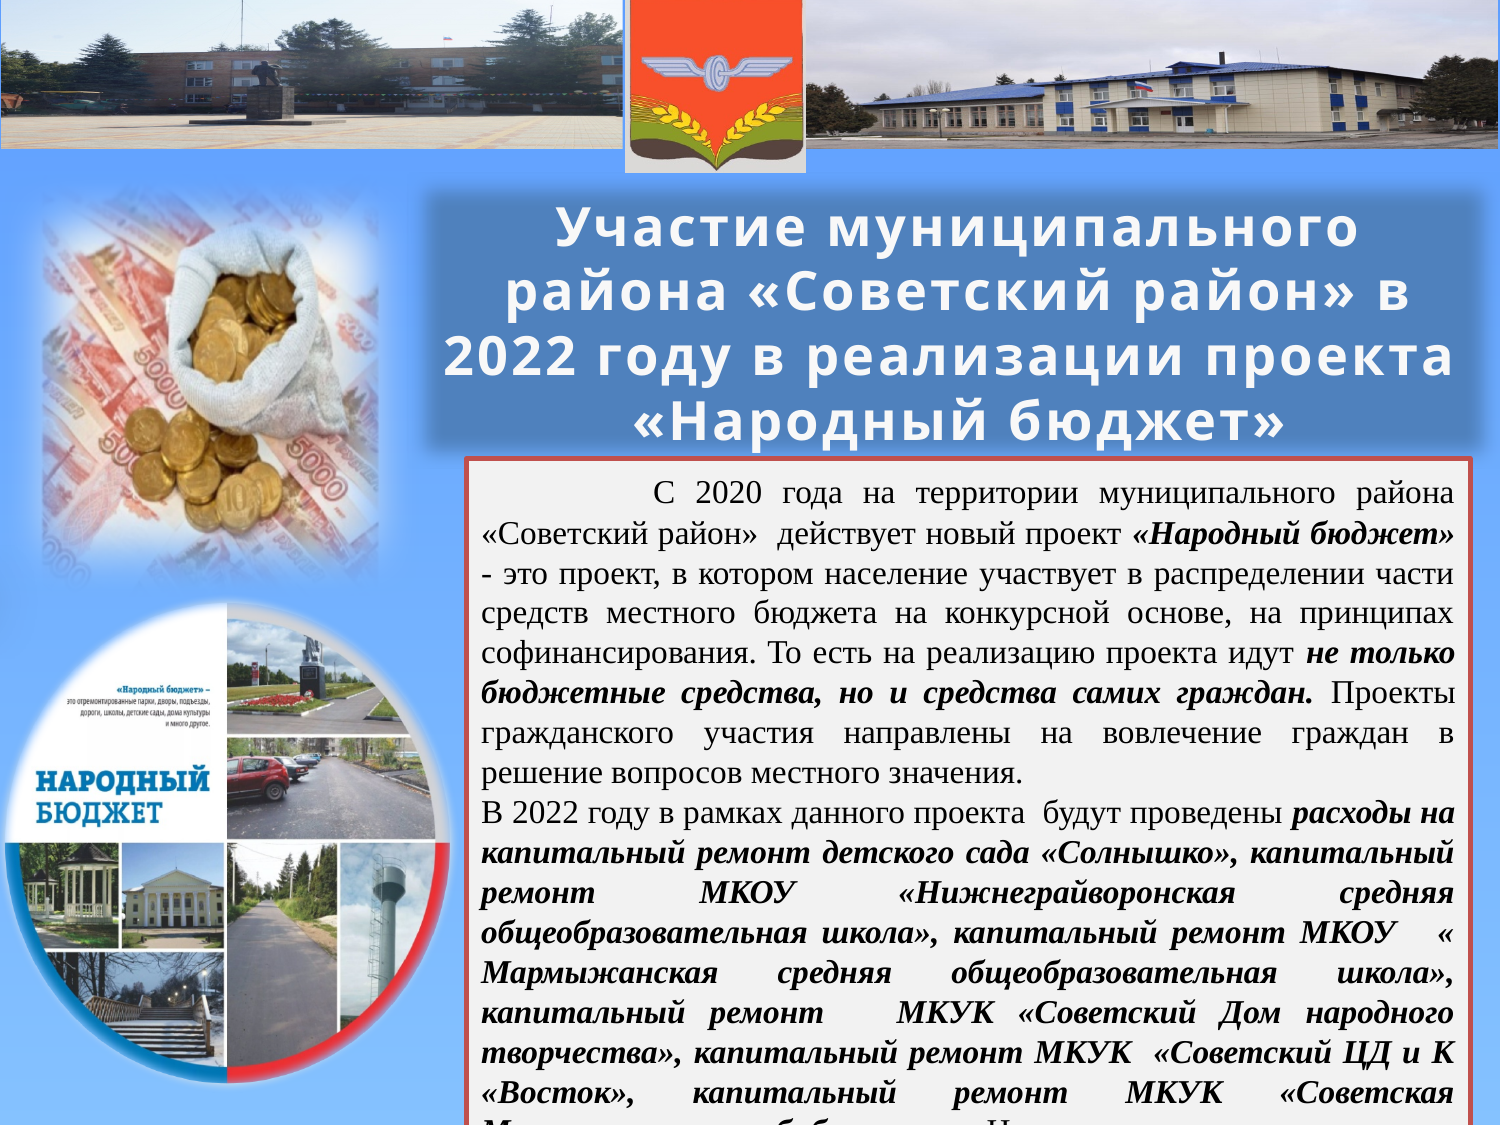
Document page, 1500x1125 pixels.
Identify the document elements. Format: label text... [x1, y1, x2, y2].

picture [0, 0, 623, 150]
text_box Участие муниципального района «Советский район» в 2022 году в реализации проекта «Народный бюджет» [424, 184, 1500, 459]
text_box С 2020 года на территории муниципального района «Советский район» действует новый проект «Народный бюджет» - это проект, в котором население участвует в распределении части средств местного бюджета на конкурсной основе, на принципах софинансирования. То есть на реализацию проекта идут не только бюджетные средства, но и средства самих граждан. Проекты гражданского участия направлены на вовлечение граждан в решение вопросов местного значения. В 2022 году в рамках данного проекта будут проведены расходы на капитальный ремонт детского сада «Солнышко», капитальный ремонт МКОУ «Нижнеграйворонская средняя общеобразовательная школа», капитальный ремонт МКОУ « Мармыжанская средняя общеобразовательная школа», капитальный ремонт МКУК «Советский Дом народного творчества», капитальный ремонт МКУК «Советский ЦД и К «Восток», капитальный ремонт МКУК «Советская Межпоселенческая библиотека». На указанные цели планируется направить средства местного бюджета в объеме 6105,0 тыс.рублей. Доля областного бюджета прогнозируется в объеме -8 461,0 тыс.рублей. [464, 459, 1473, 1125]
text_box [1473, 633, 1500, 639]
slide_number 25 [424, 464, 464, 469]
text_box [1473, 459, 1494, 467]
picture [0, 172, 455, 1088]
slide_number 25 [1473, 459, 1499, 469]
picture [625, 0, 1498, 173]
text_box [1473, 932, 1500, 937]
